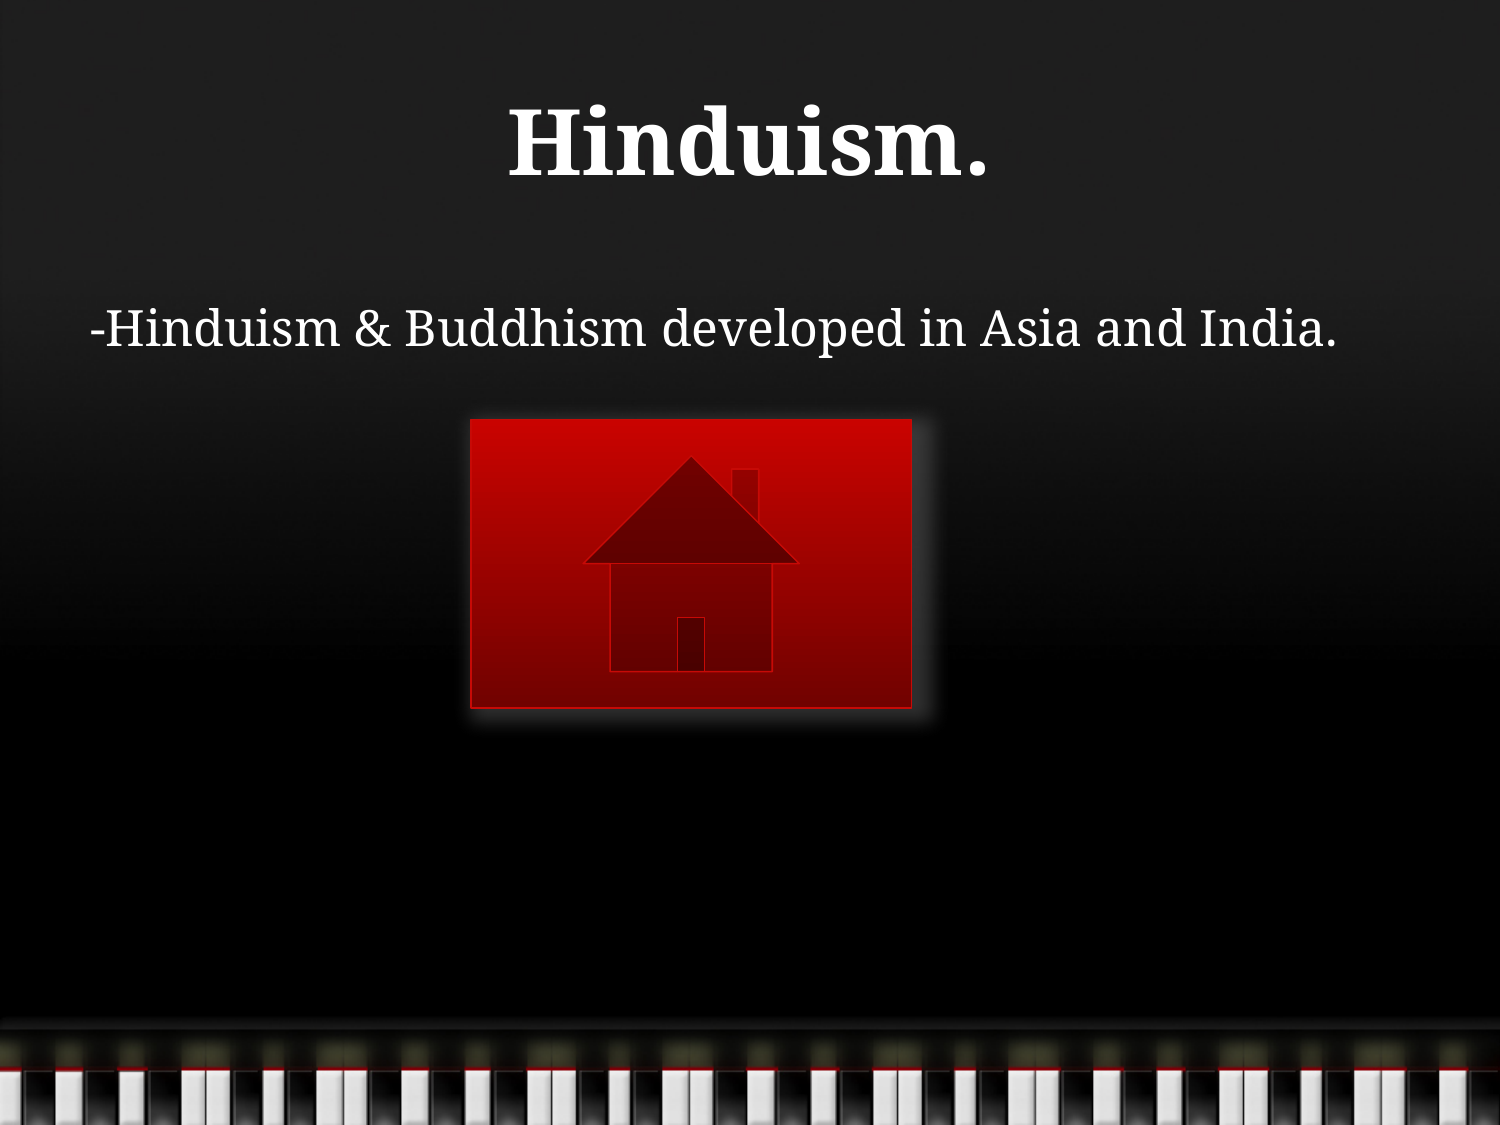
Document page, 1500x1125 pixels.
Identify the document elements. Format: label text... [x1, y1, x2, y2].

title Hinduism. [75, 45, 1425, 233]
text_box [470, 419, 912, 709]
list -Hinduism & Buddhism developed in Asia and India. [75, 288, 1425, 925]
picture [0, 0, 1500, 1125]
